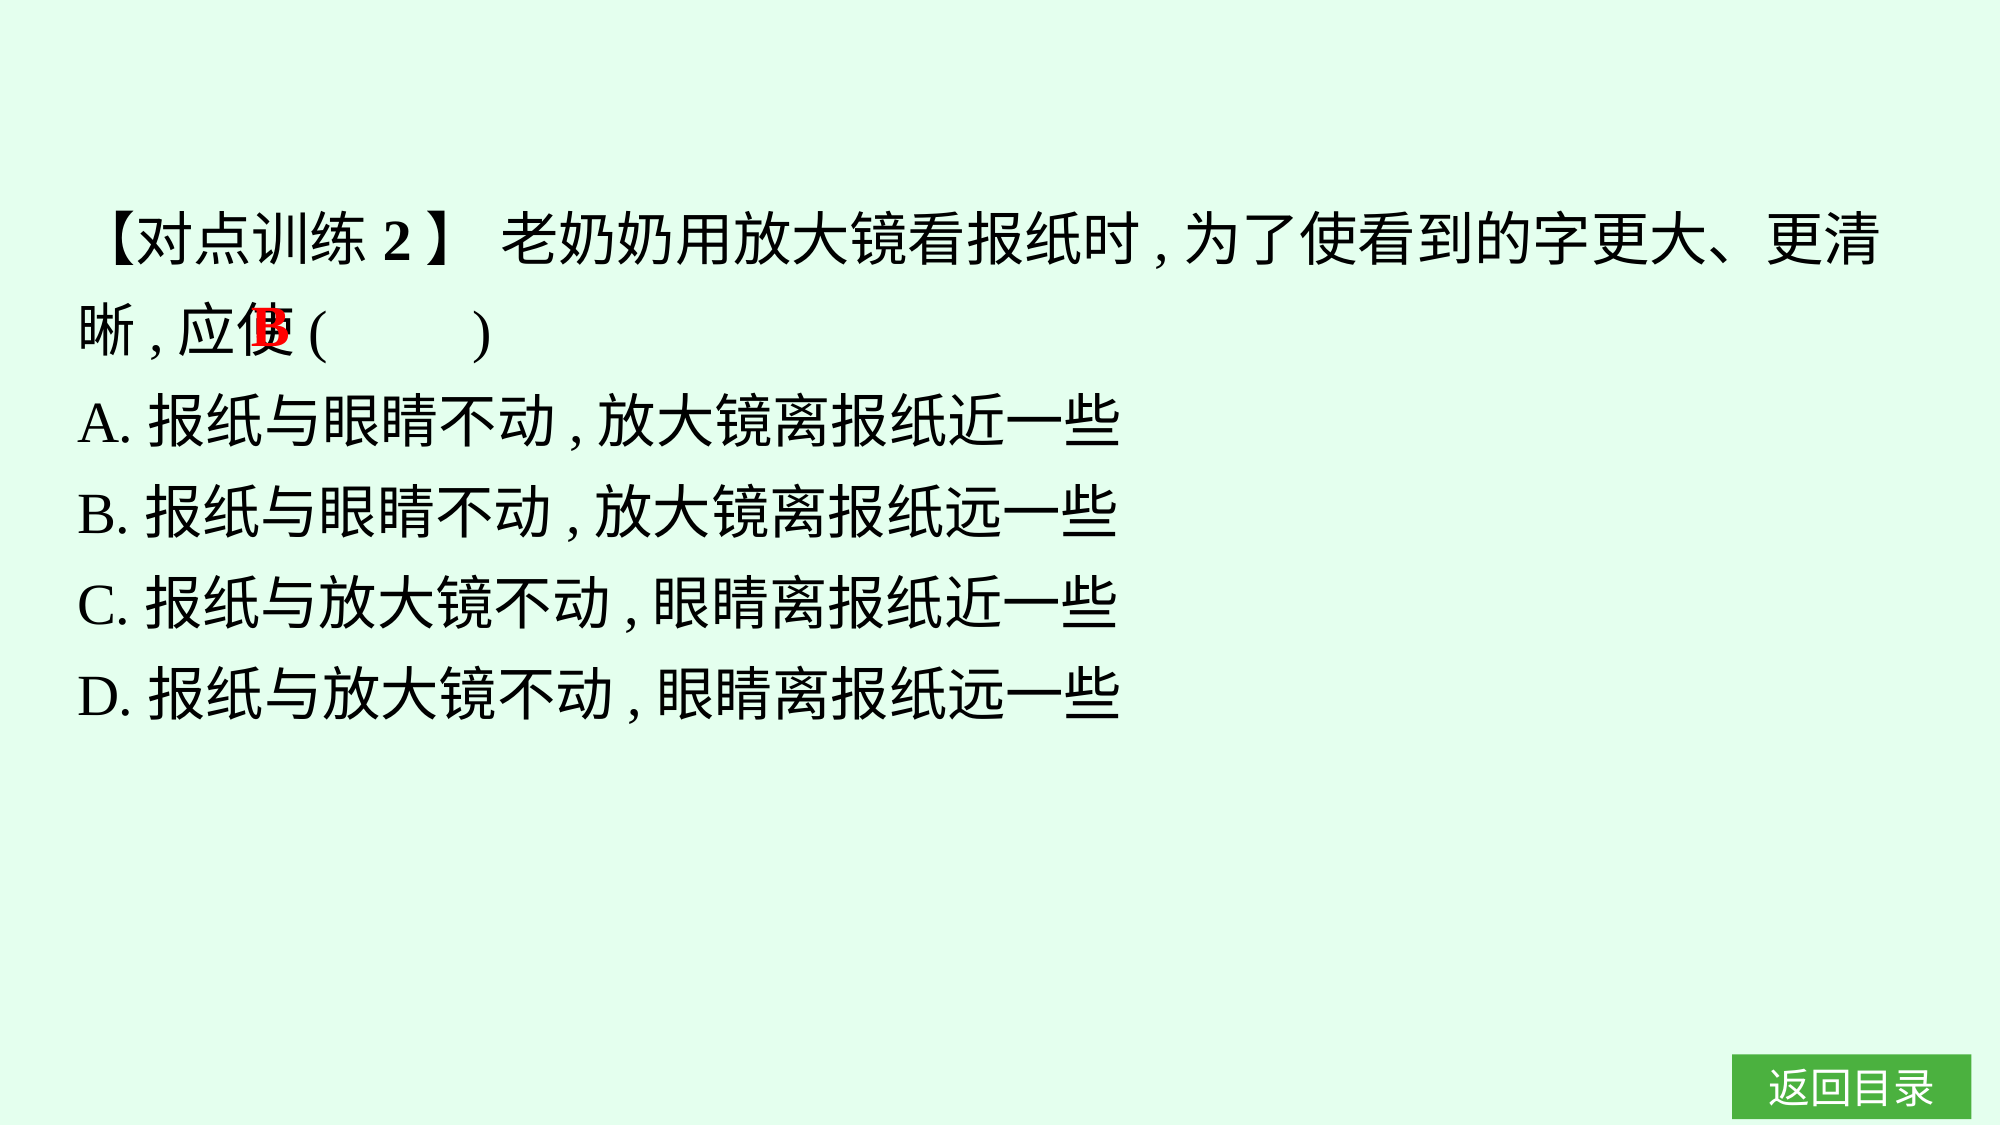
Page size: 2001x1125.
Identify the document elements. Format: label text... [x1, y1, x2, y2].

text_box 【对点训练2】 老奶奶用放大镜看报纸时,为了使看到的字更大、更清晰,应使( ) A.报纸与眼睛不动,放大镜离报纸近一些 B.报纸与眼睛不动,放大镜离报纸远一些 C.报纸与放大镜不动,眼睛离报纸近一些 D.报纸与放大镜不动,眼睛离报纸远一些 [62, 173, 1938, 735]
text_box B [236, 266, 305, 366]
